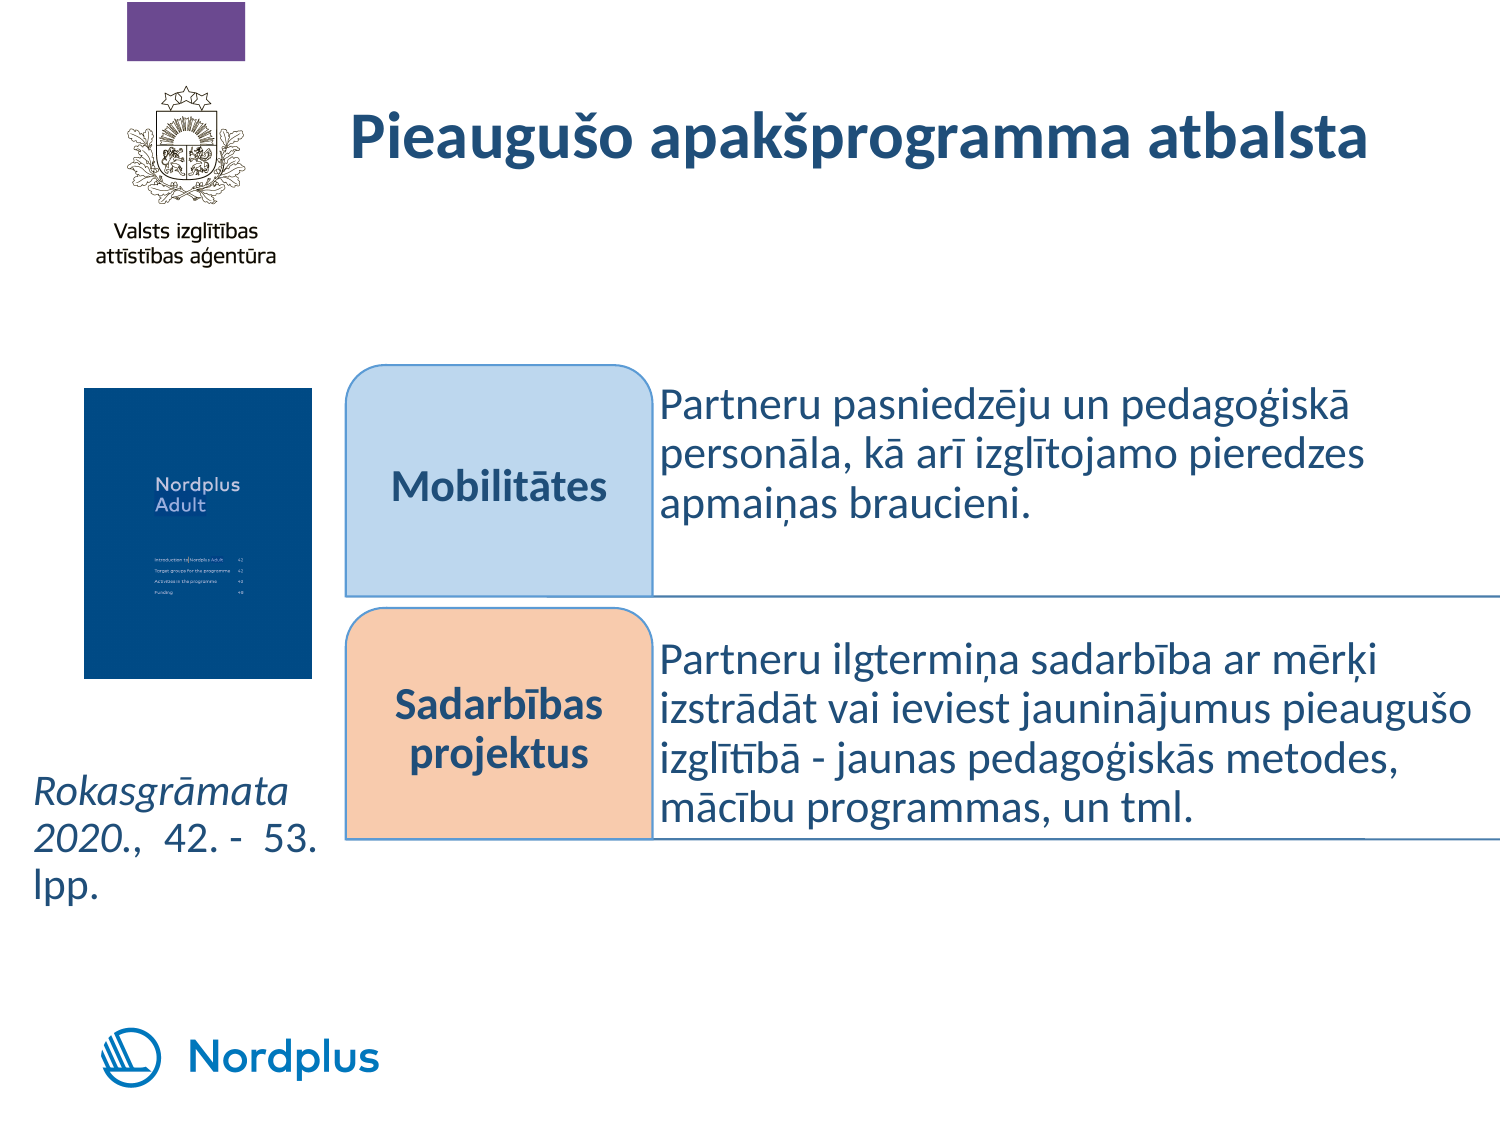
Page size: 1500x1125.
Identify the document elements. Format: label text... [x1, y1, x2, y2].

picture [0, 0, 1500, 1125]
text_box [345, 254, 1500, 950]
text_box Rokasgrāmata 2020., 42. - 53. lpp. [18, 759, 345, 928]
title Pieaugušo apakšprogramma atbalsta [324, 59, 1397, 215]
